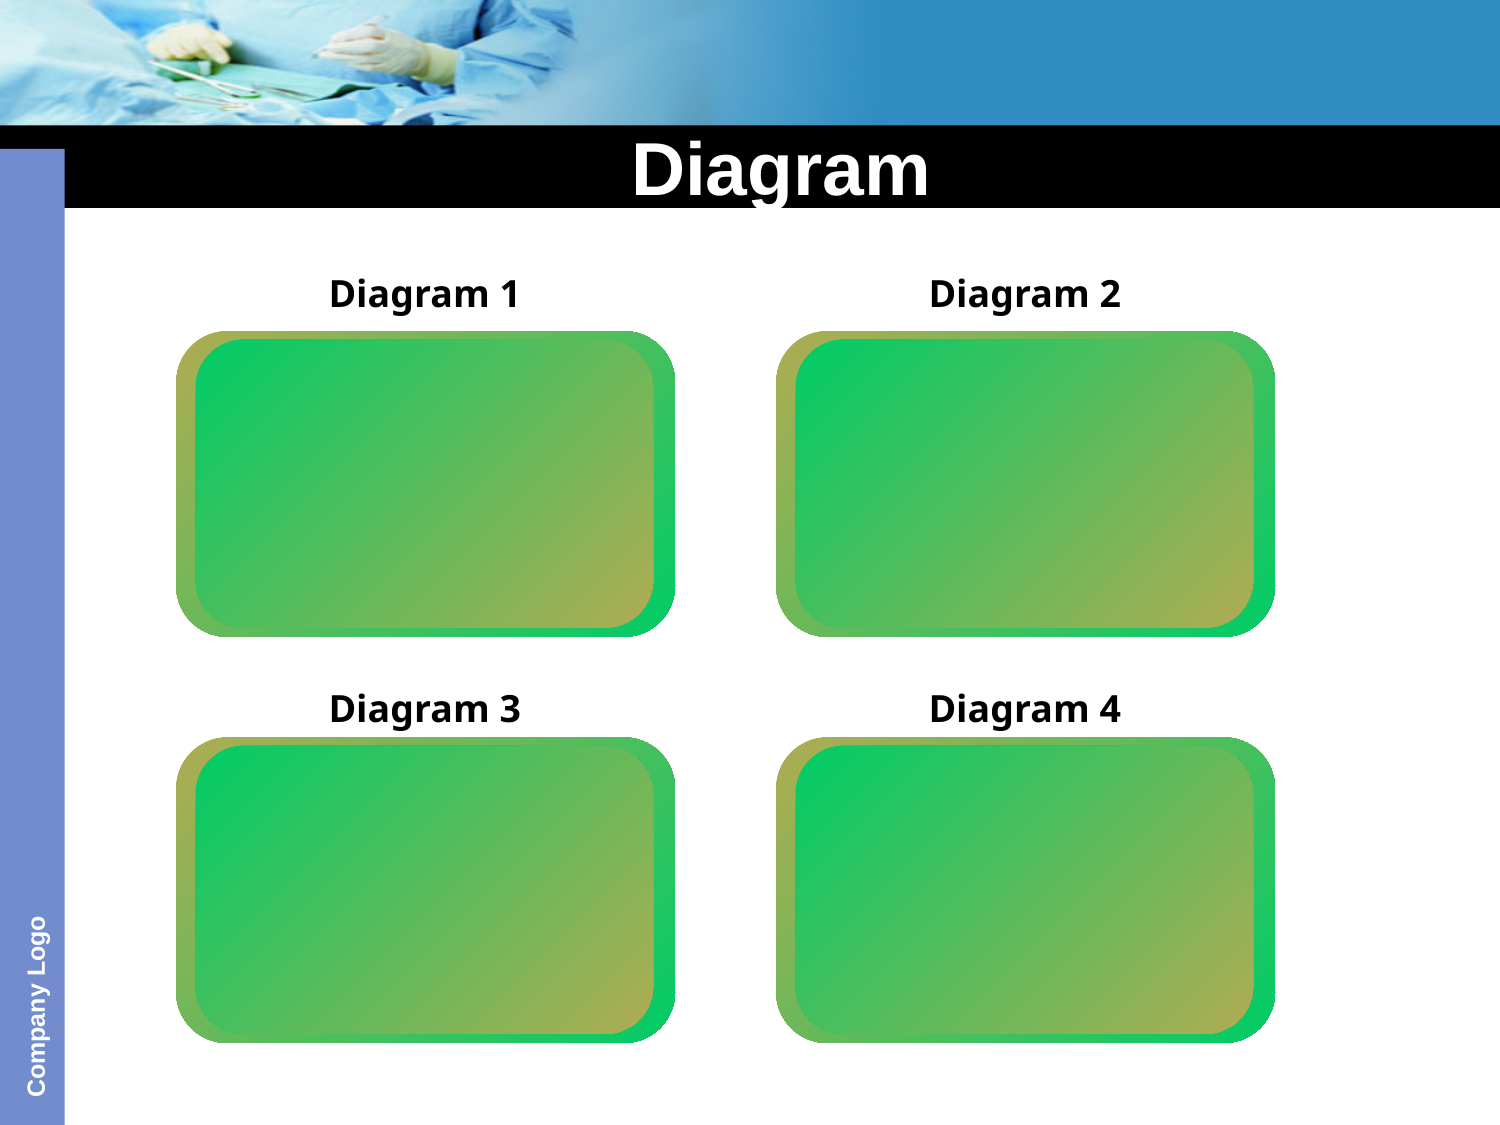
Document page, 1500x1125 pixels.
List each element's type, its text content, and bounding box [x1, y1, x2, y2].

text_box Diagram 2 [862, 262, 1188, 323]
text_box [176, 330, 676, 637]
text_box Diagram 3 [262, 677, 588, 735]
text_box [776, 330, 1276, 637]
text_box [776, 737, 1276, 1044]
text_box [176, 737, 676, 1044]
picture [0, 0, 1500, 125]
title Diagram [62, 124, 1500, 206]
text_box Diagram 4 [862, 677, 1188, 735]
text_box Diagram 1 [262, 262, 588, 323]
